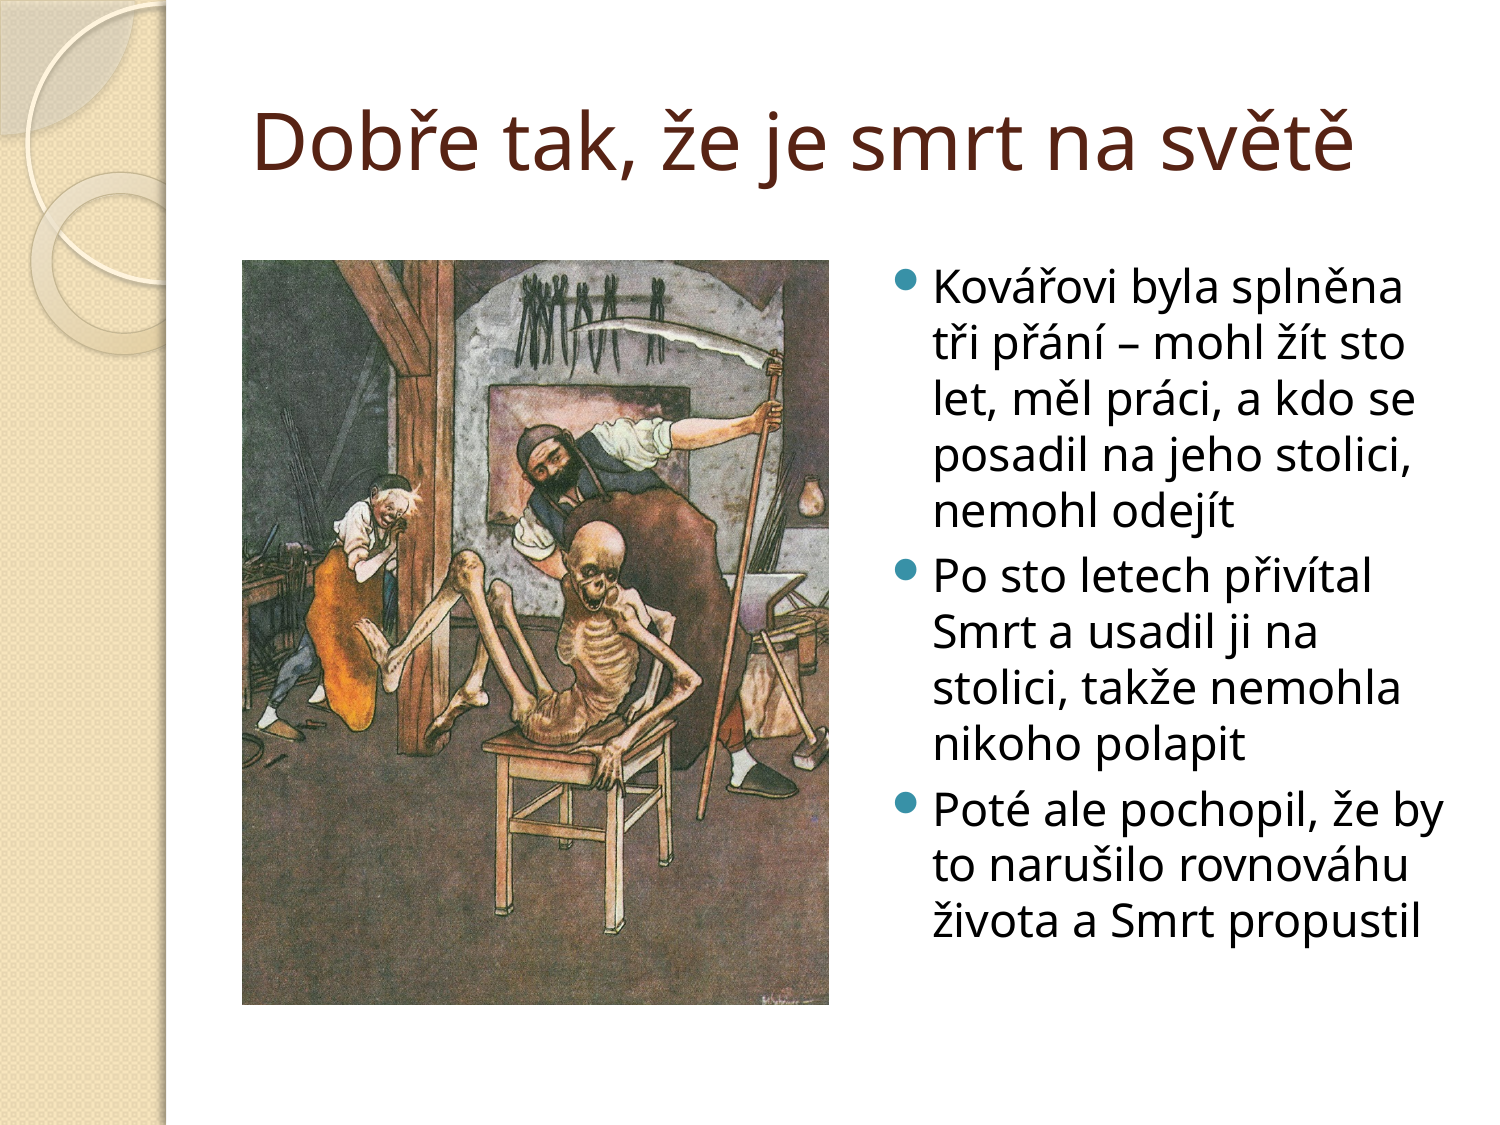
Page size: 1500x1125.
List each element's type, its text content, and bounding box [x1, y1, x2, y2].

title Dobře tak, že je smrt na světě [235, 45, 1466, 233]
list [242, 260, 829, 1005]
list Kovářovi byla splněna tři přání – mohl žít sto let, měl práci, a kdo se posadil na jeho stolici, nemohl odejít Po sto letech přivítal Smrt a usadil ji na stolici, takže nemohla nikoho polapit Poté ale pochopil, že by to narušilo rovnováhu života a Smrt propustil [865, 249, 1466, 1015]
